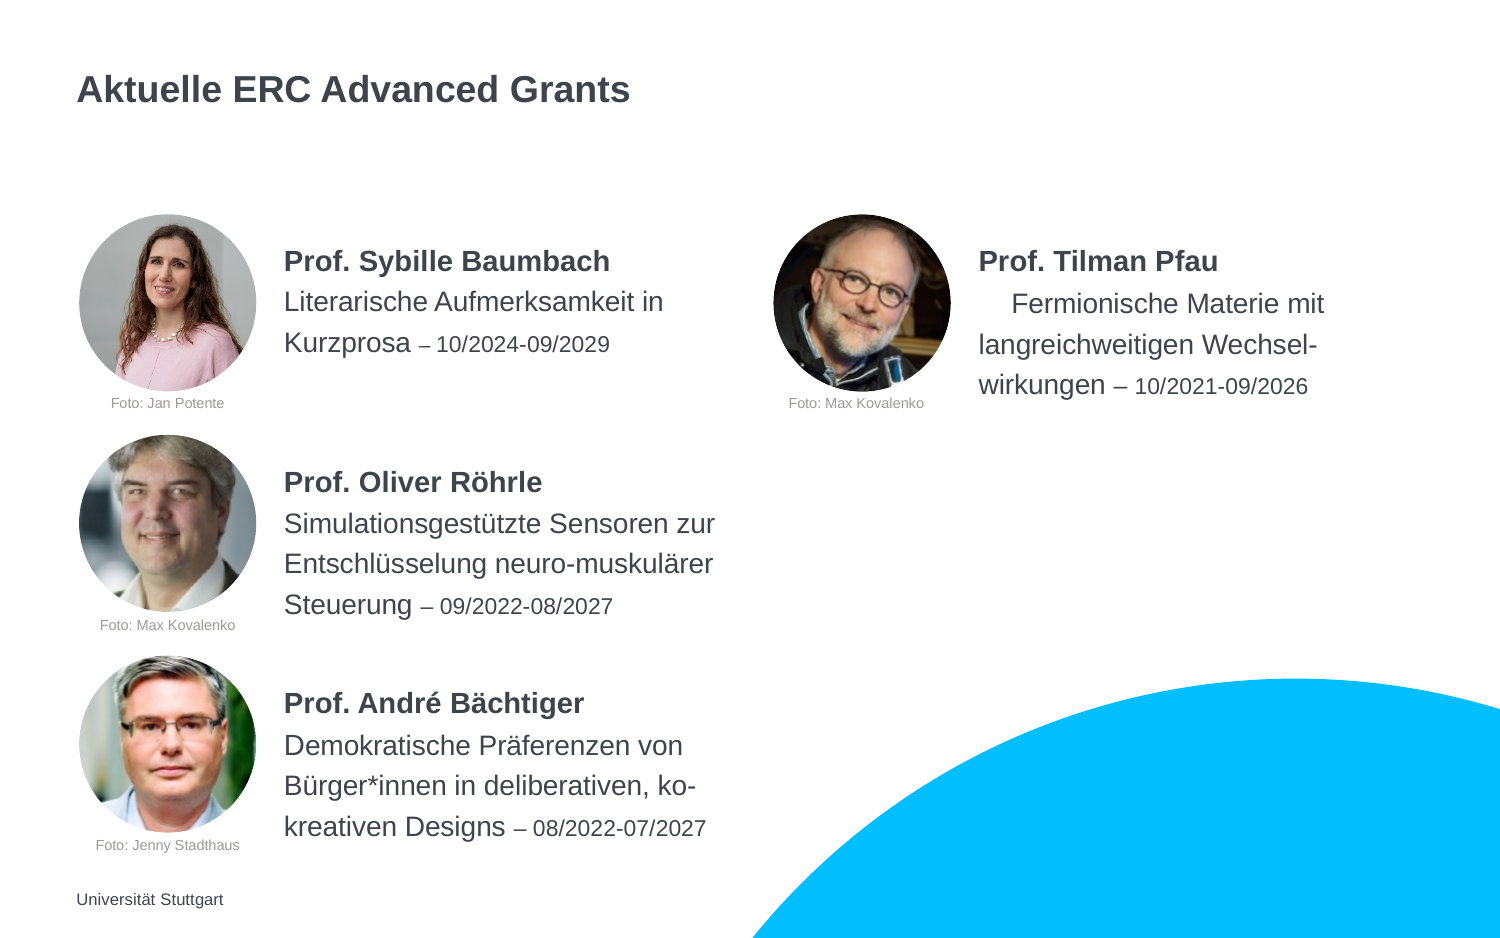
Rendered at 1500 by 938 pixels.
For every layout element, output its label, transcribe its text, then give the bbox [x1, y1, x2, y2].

picture [773, 214, 951, 392]
picture [79, 434, 257, 612]
list Prof. Sybille Baumbach Literarische Aufmerksamkeit in Kurzprosa – 10/2024-09/2029 [284, 235, 727, 370]
list Prof. André Bächtiger Demokratische Präferenzen von Bürger*innen in deliberativen, ko-kreativen Designs – 08/2022-07/2027 [284, 676, 727, 812]
text_box Foto: Jan Potente [84, 393, 251, 414]
footer Universität Stuttgart [76, 888, 1072, 910]
list Prof. Oliver Röhrle Simulationsgestützte Sensoren zur Entschlüsselung neuro-muskulärer Steuerung – 09/2022-08/2027 [284, 456, 727, 591]
picture [79, 655, 257, 833]
title Aktuelle ERC Advanced Grants [76, 64, 1421, 111]
picture [79, 214, 257, 392]
text_box Foto: Max Kovalenko [773, 393, 940, 414]
list Prof. Tilman Pfau Fermionische Materie mit langreichweitigen Wechsel-wirkungen – 10/2021-09/2026 [978, 235, 1442, 370]
text_box [750, 677, 1500, 938]
text_box Foto: Jenny Stadthaus [84, 836, 251, 857]
text_box Foto: Max Kovalenko [84, 615, 251, 637]
